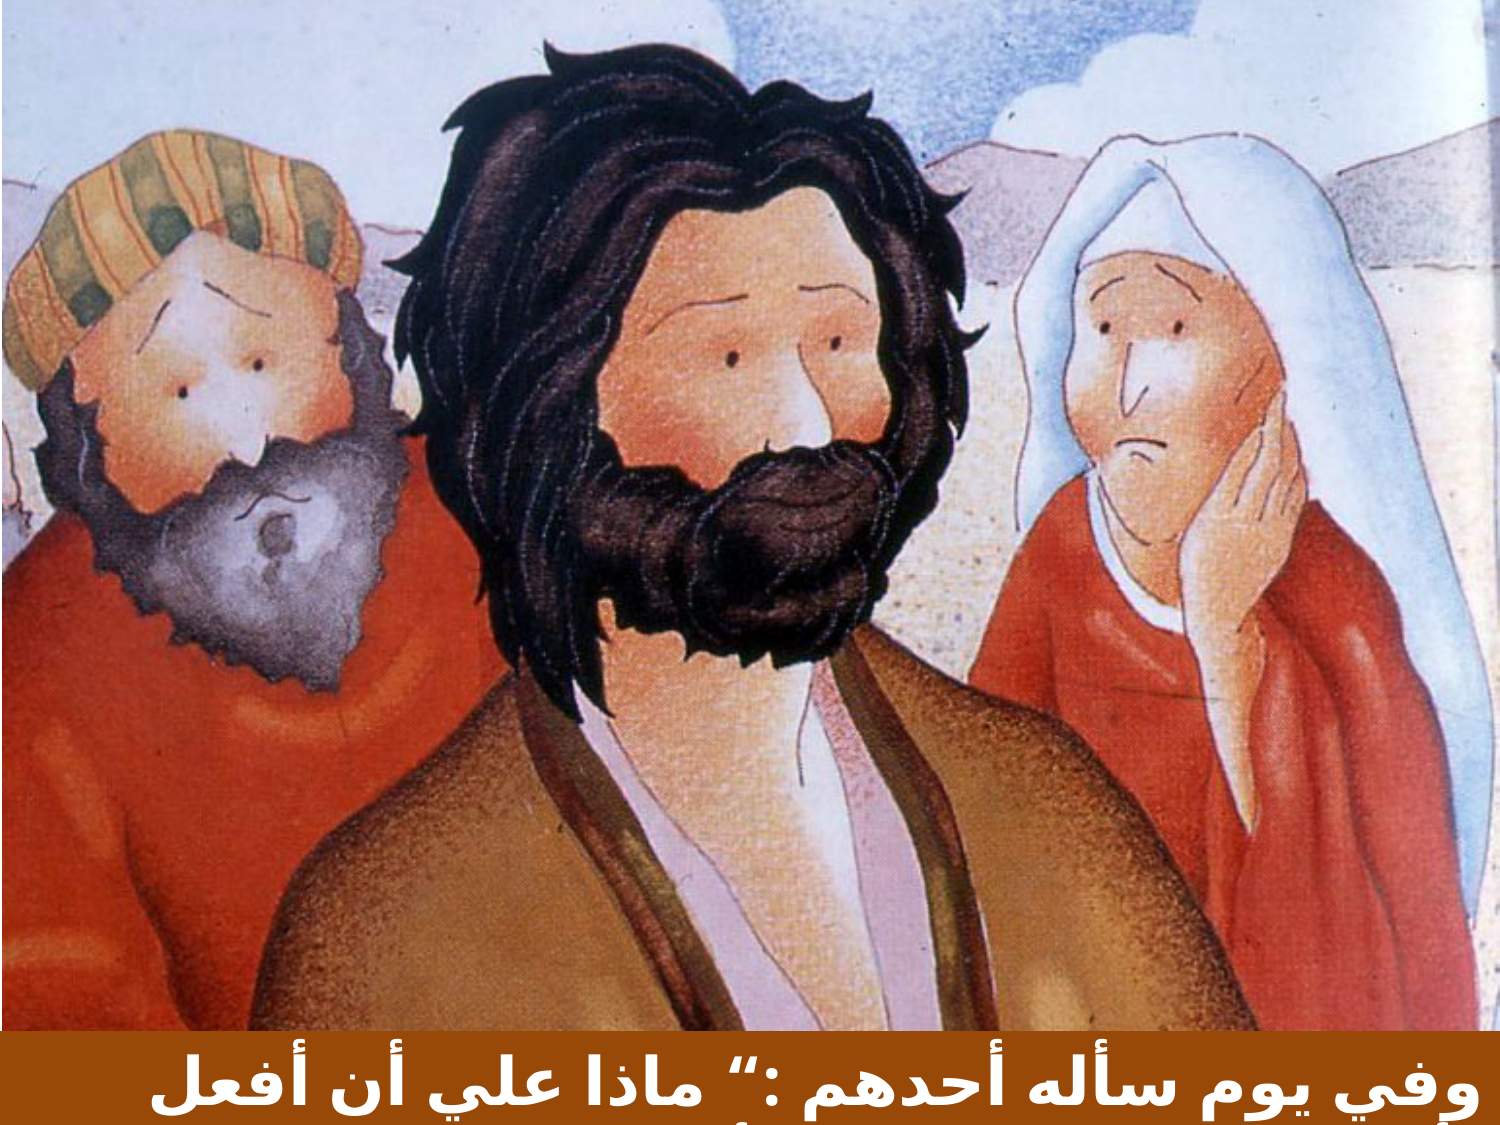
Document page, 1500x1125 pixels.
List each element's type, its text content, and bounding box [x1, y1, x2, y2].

picture [2, 0, 1500, 1032]
text_box وفي يوم سأله أحدهم :“ ماذا علي أن أفعل لأبقى صديق الله الى الأبد [0, 1038, 1500, 1125]
